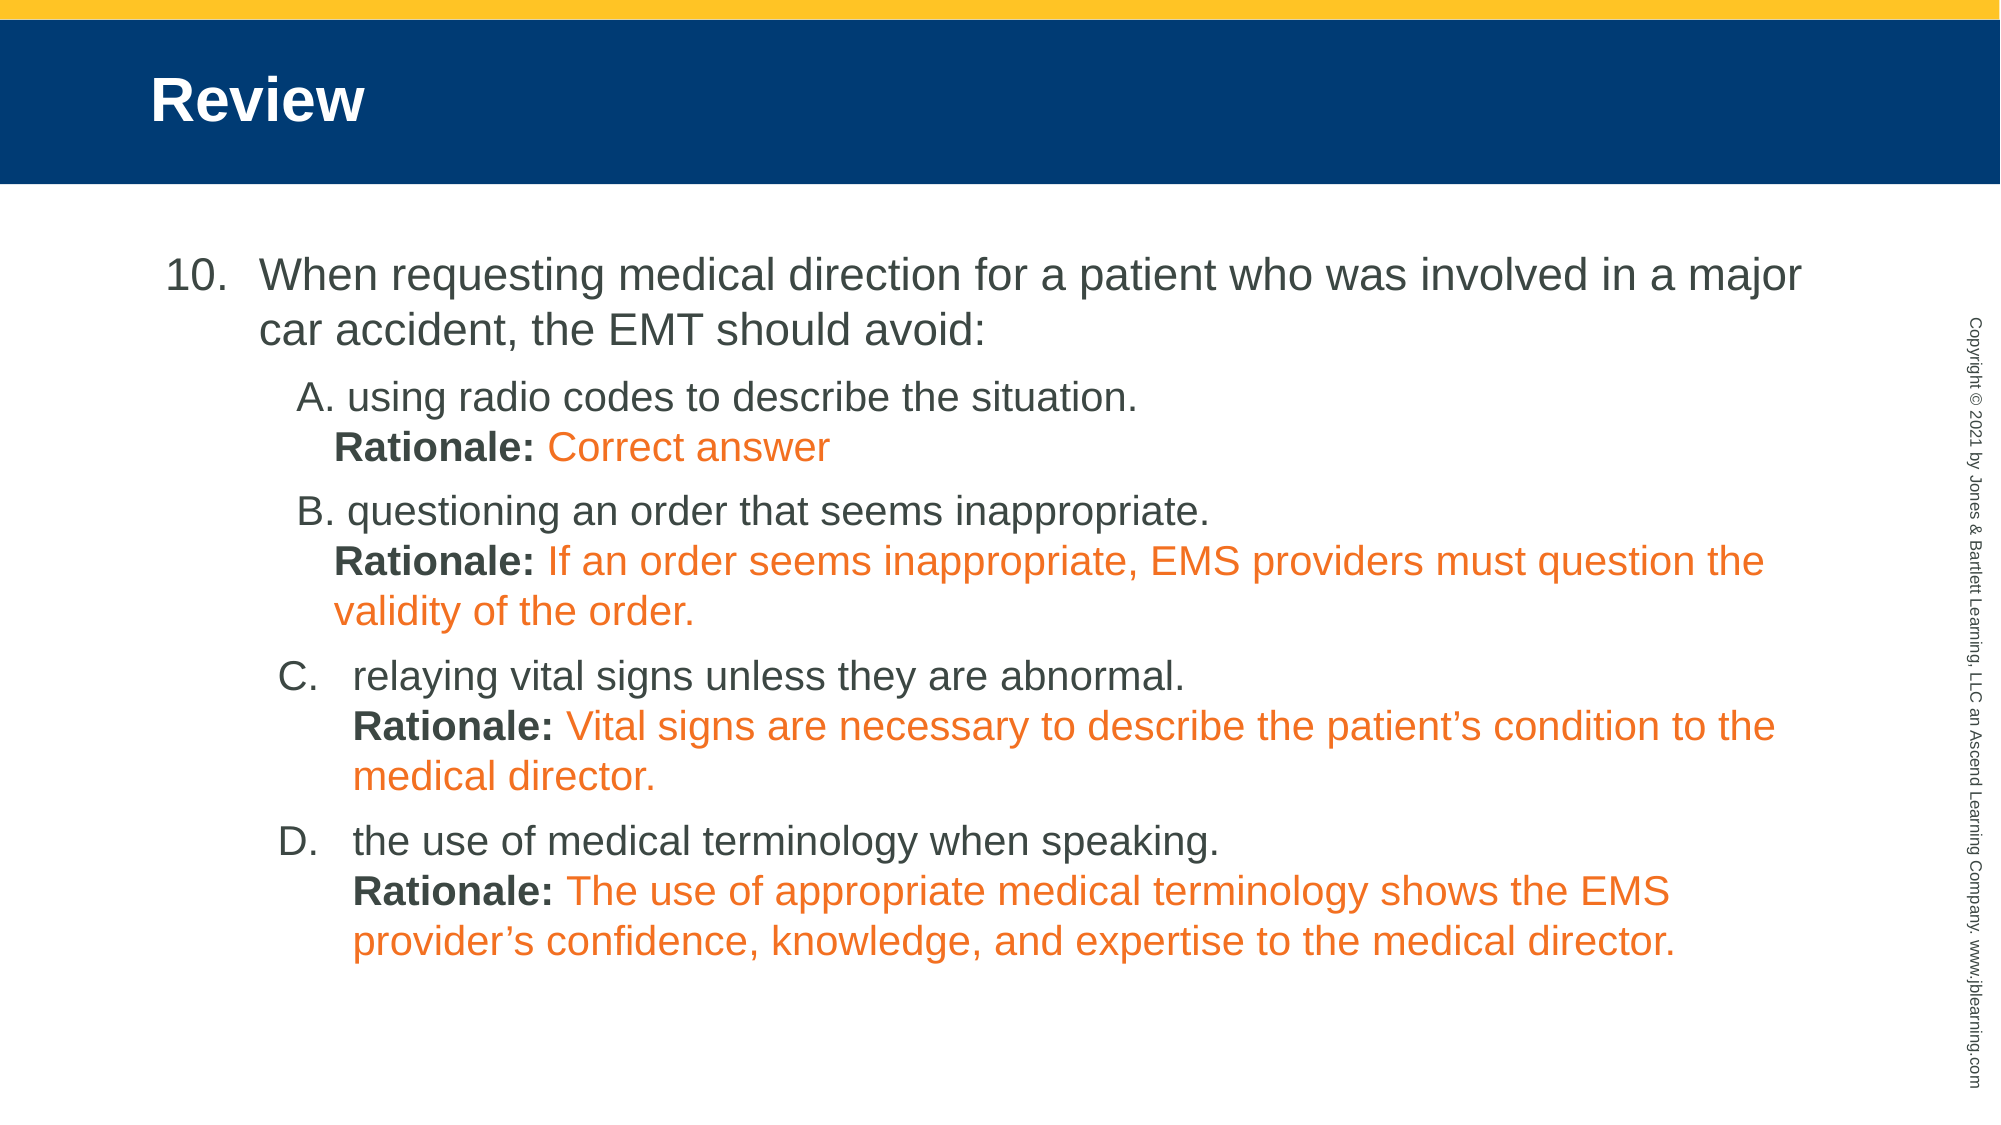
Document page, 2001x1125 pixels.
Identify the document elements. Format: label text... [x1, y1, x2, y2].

title Review [0, 19, 2000, 185]
list When requesting medical direction for a patient who was involved in a major car accident, the EMT should avoid: using radio codes to describe the situation. Rationale: Correct answer questioning an order that seems inappropriate. Rationale: If an order seems inappropriate, EMS providers must question the validity of the order. relaying vital signs unless they are abnormal. Rationale: Vital signs are necessary to describe the patient’s condition to the medical director. the use of medical terminology when speaking. Rationale: The use of appropriate medical terminology shows the EMS provider’s confidence, knowledge, and expertise to the medical director. [150, 237, 1850, 1025]
